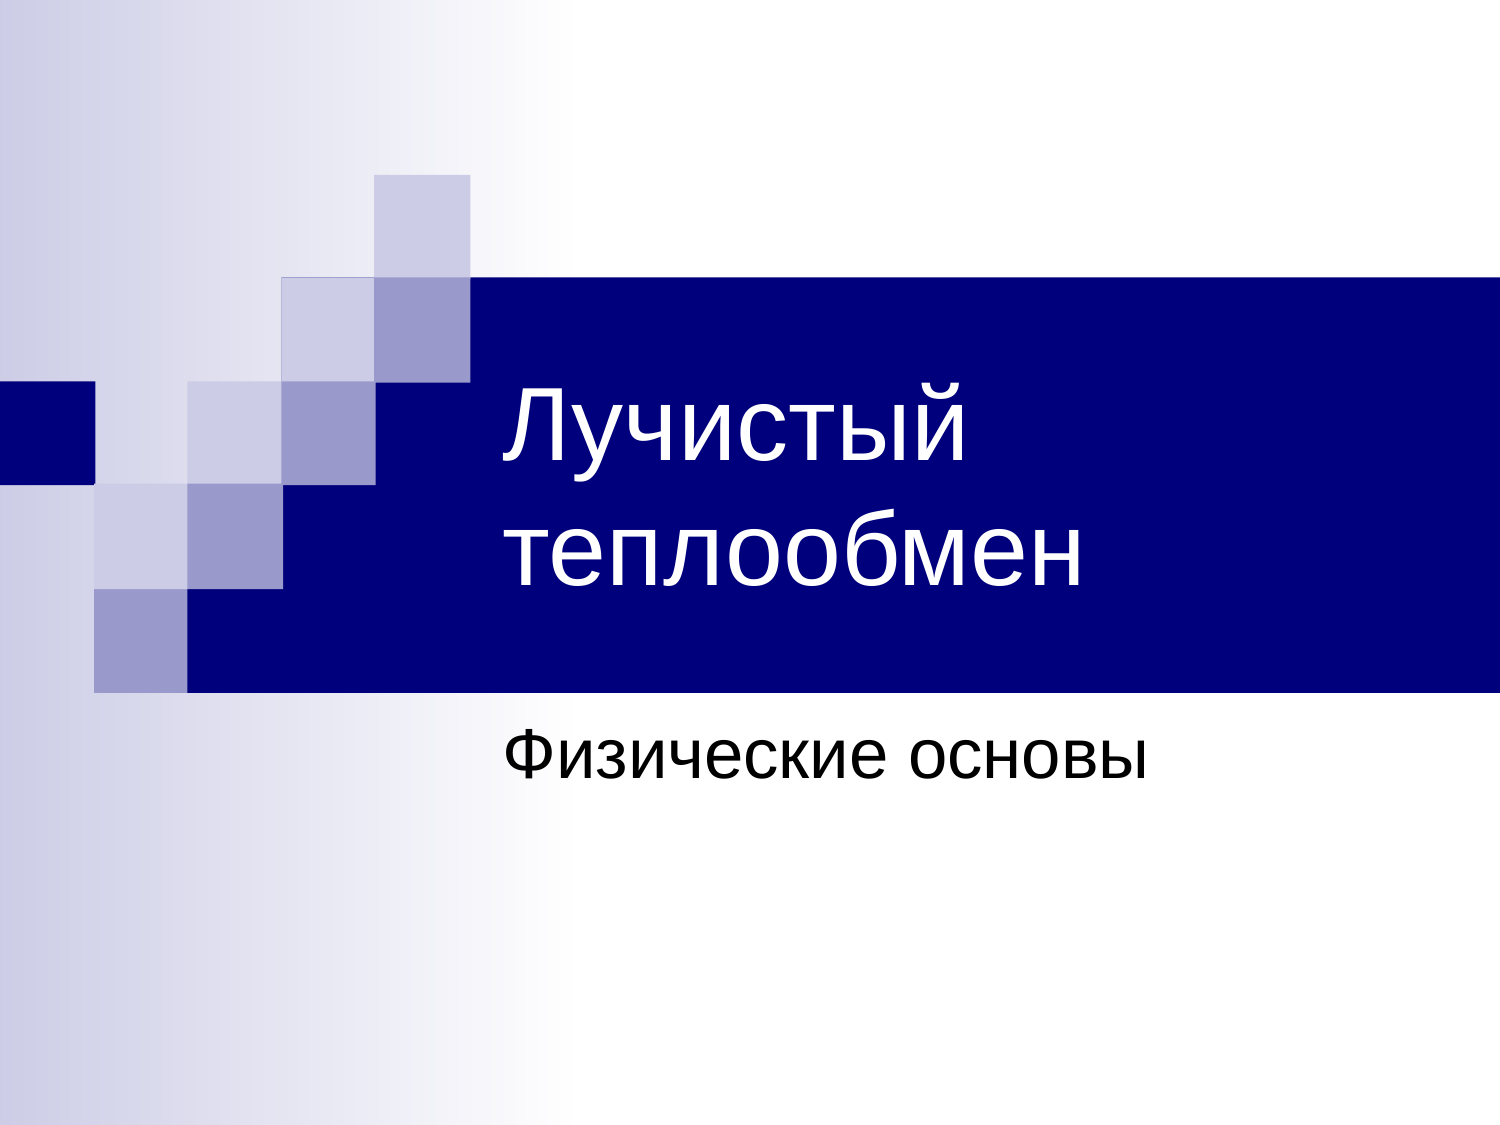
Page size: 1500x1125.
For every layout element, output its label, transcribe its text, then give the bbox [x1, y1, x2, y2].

subtitle Физические основы [487, 699, 1475, 988]
title Лучистый теплообмен [487, 299, 1475, 663]
